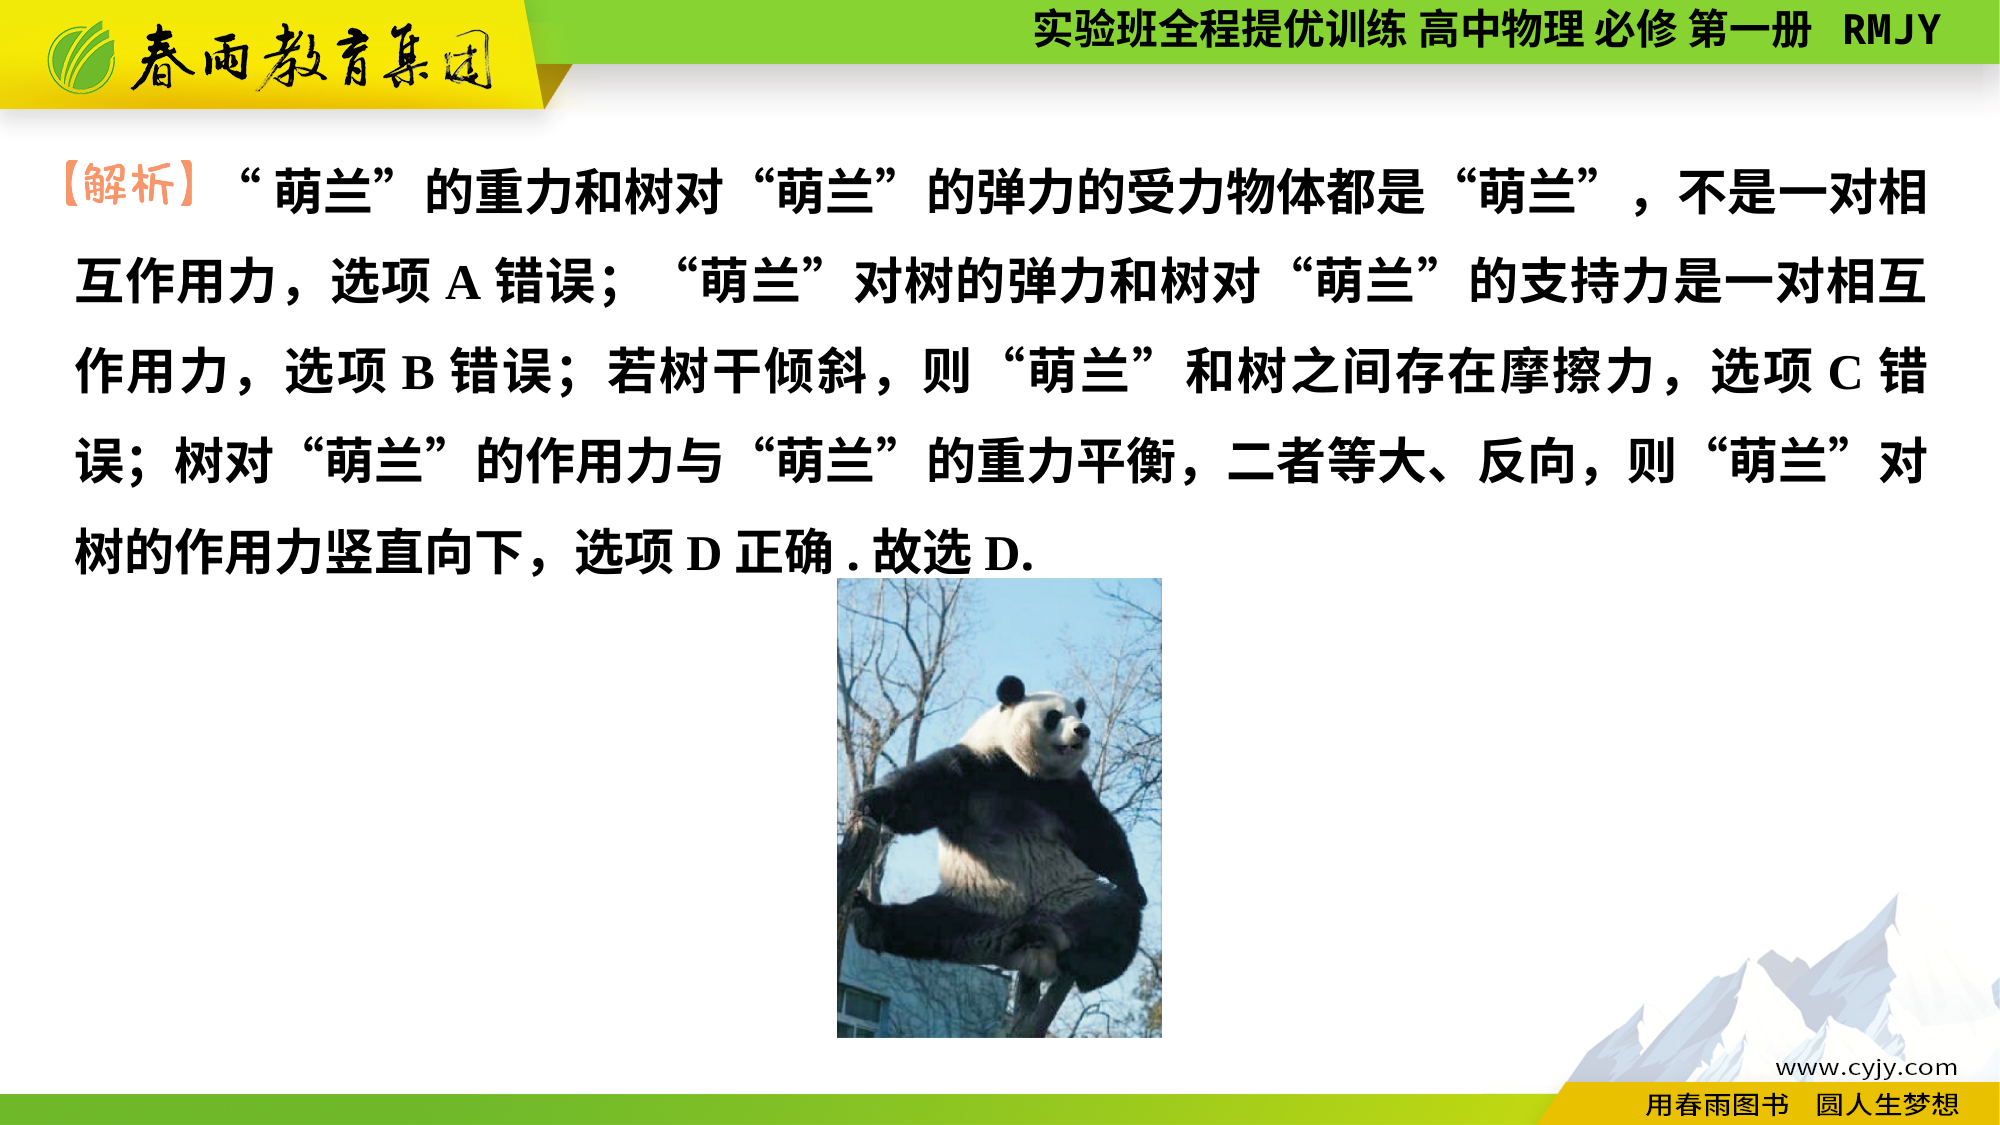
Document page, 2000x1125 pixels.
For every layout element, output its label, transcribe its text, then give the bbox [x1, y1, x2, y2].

list “萌兰”的重力和树对“萌兰”的弹力的受力物体都是“萌兰”，不是一对相互作用力，选项A错误；“萌兰”对树的弹力和树对“萌兰”的支持力是一对相互作用力，选项B错误；若树干倾斜，则“萌兰”和树之间存在摩擦力，选项C错误；树对“萌兰”的作用力与“萌兰”的重力平衡，二者等大、反向，则“萌兰”对树的作用力竖直向下，选项D正确.故选D. [59, 122, 1944, 592]
picture [0, 0, 2000, 1125]
